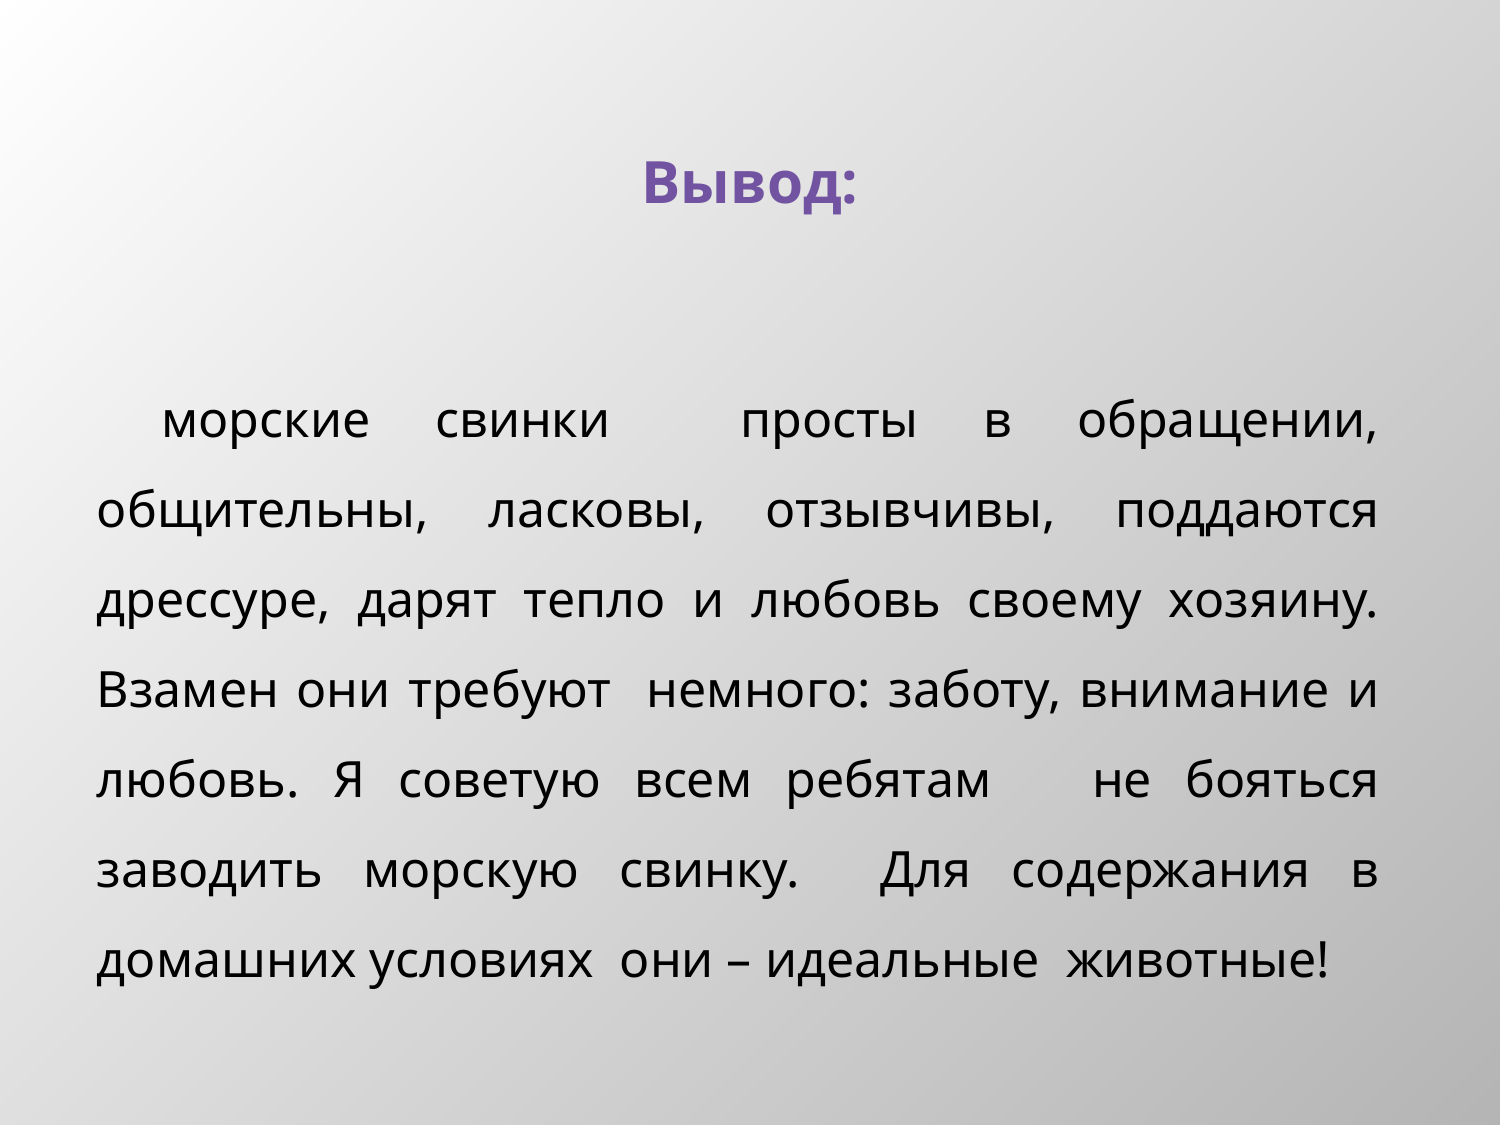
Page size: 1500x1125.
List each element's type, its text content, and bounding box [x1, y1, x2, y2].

title Вывод: [75, 45, 1425, 317]
text_box морские свинки просты в обращении, общительны, ласковы, отзывчивы, поддаются дрессуре, дарят тепло и любовь своему хозяину. Взамен они требуют немного: заботу, внимание и любовь. Я советую всем ребятам не бояться заводить морскую свинку. Для содержания в домашних условиях они – идеальные животные! [82, 350, 1395, 996]
